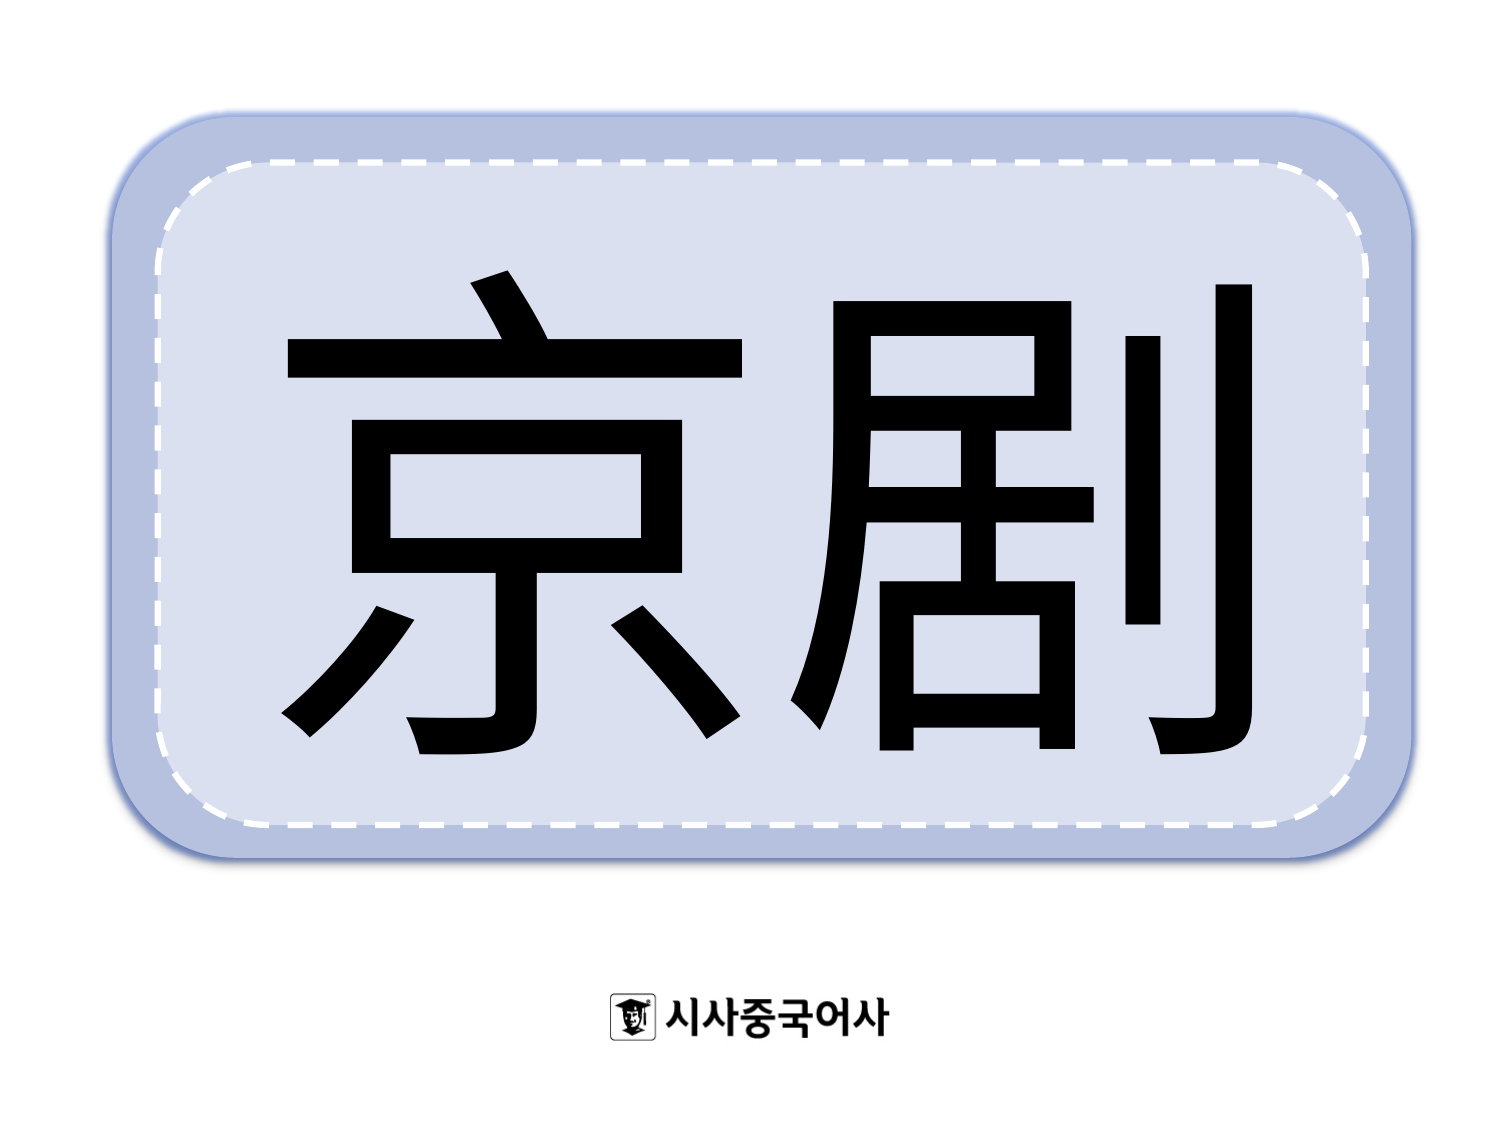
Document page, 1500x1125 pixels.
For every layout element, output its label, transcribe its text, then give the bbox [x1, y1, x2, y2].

text_box [162, 160, 1371, 824]
picture [602, 987, 898, 1047]
text_box 京剧 [171, 172, 1380, 836]
